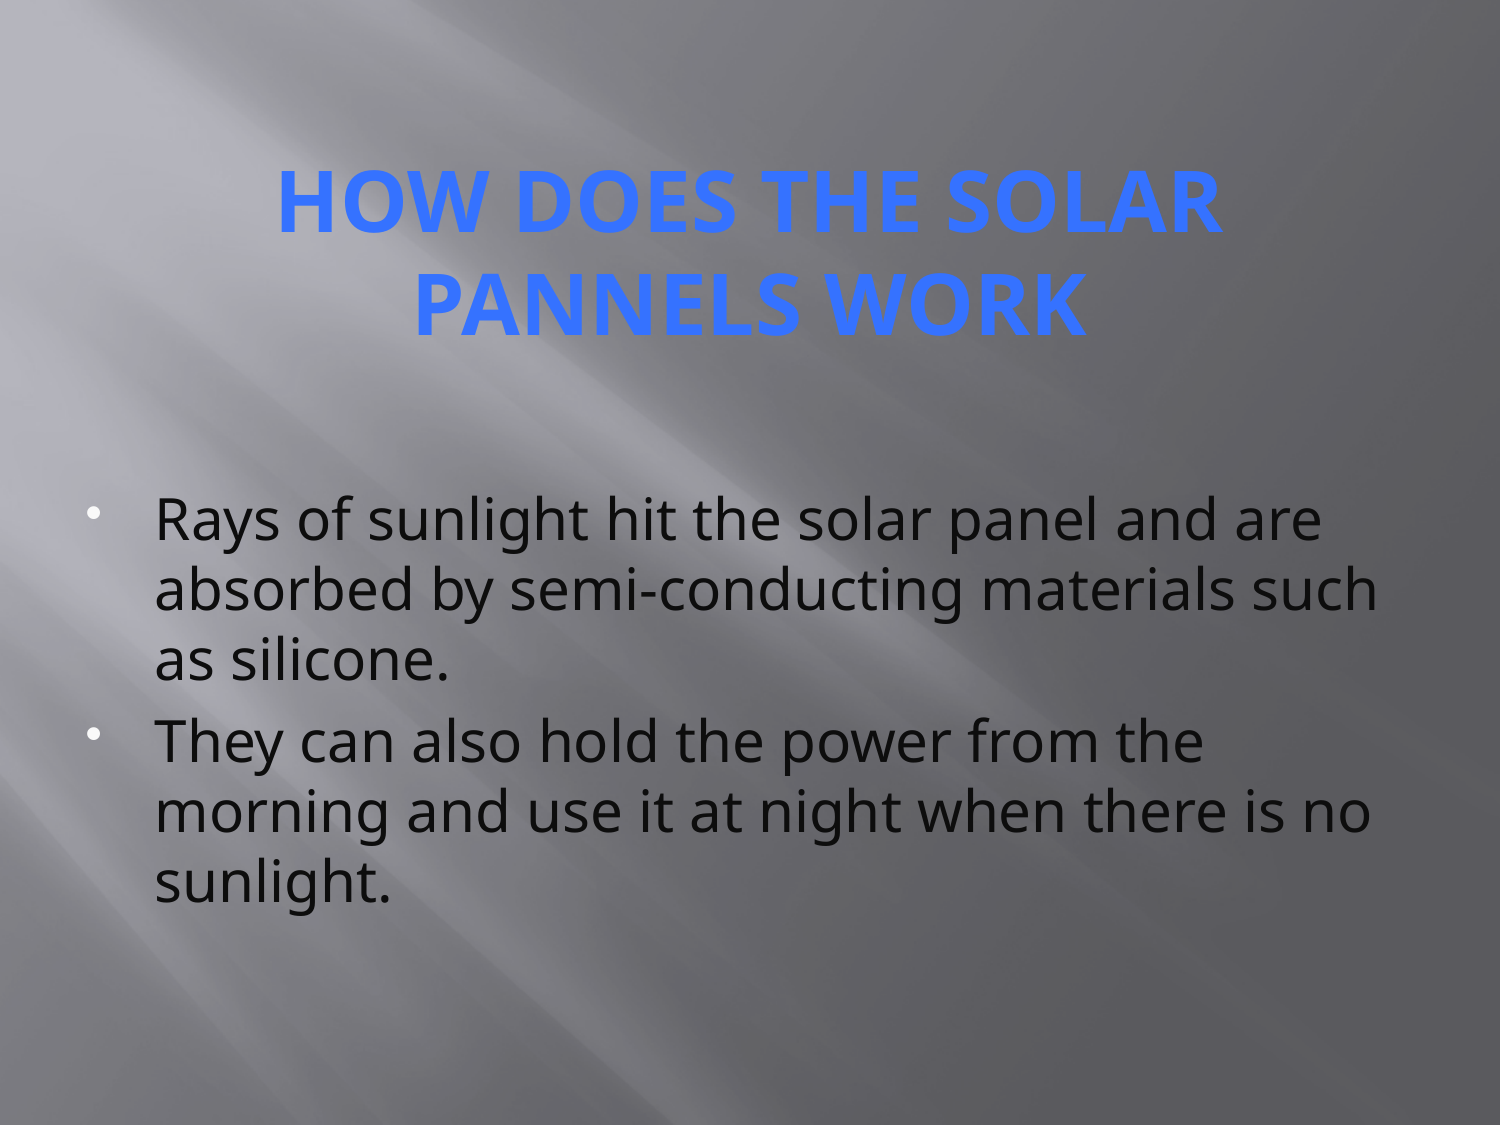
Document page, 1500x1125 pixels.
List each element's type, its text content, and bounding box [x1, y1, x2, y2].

list Rays of sunlight hit the solar panel and are absorbed by semi-conducting materials such as silicone. They can also hold the power from the morning and use it at night when there is no sunlight. [50, 474, 1400, 988]
title How does the solar pannels Work [75, 125, 1425, 375]
